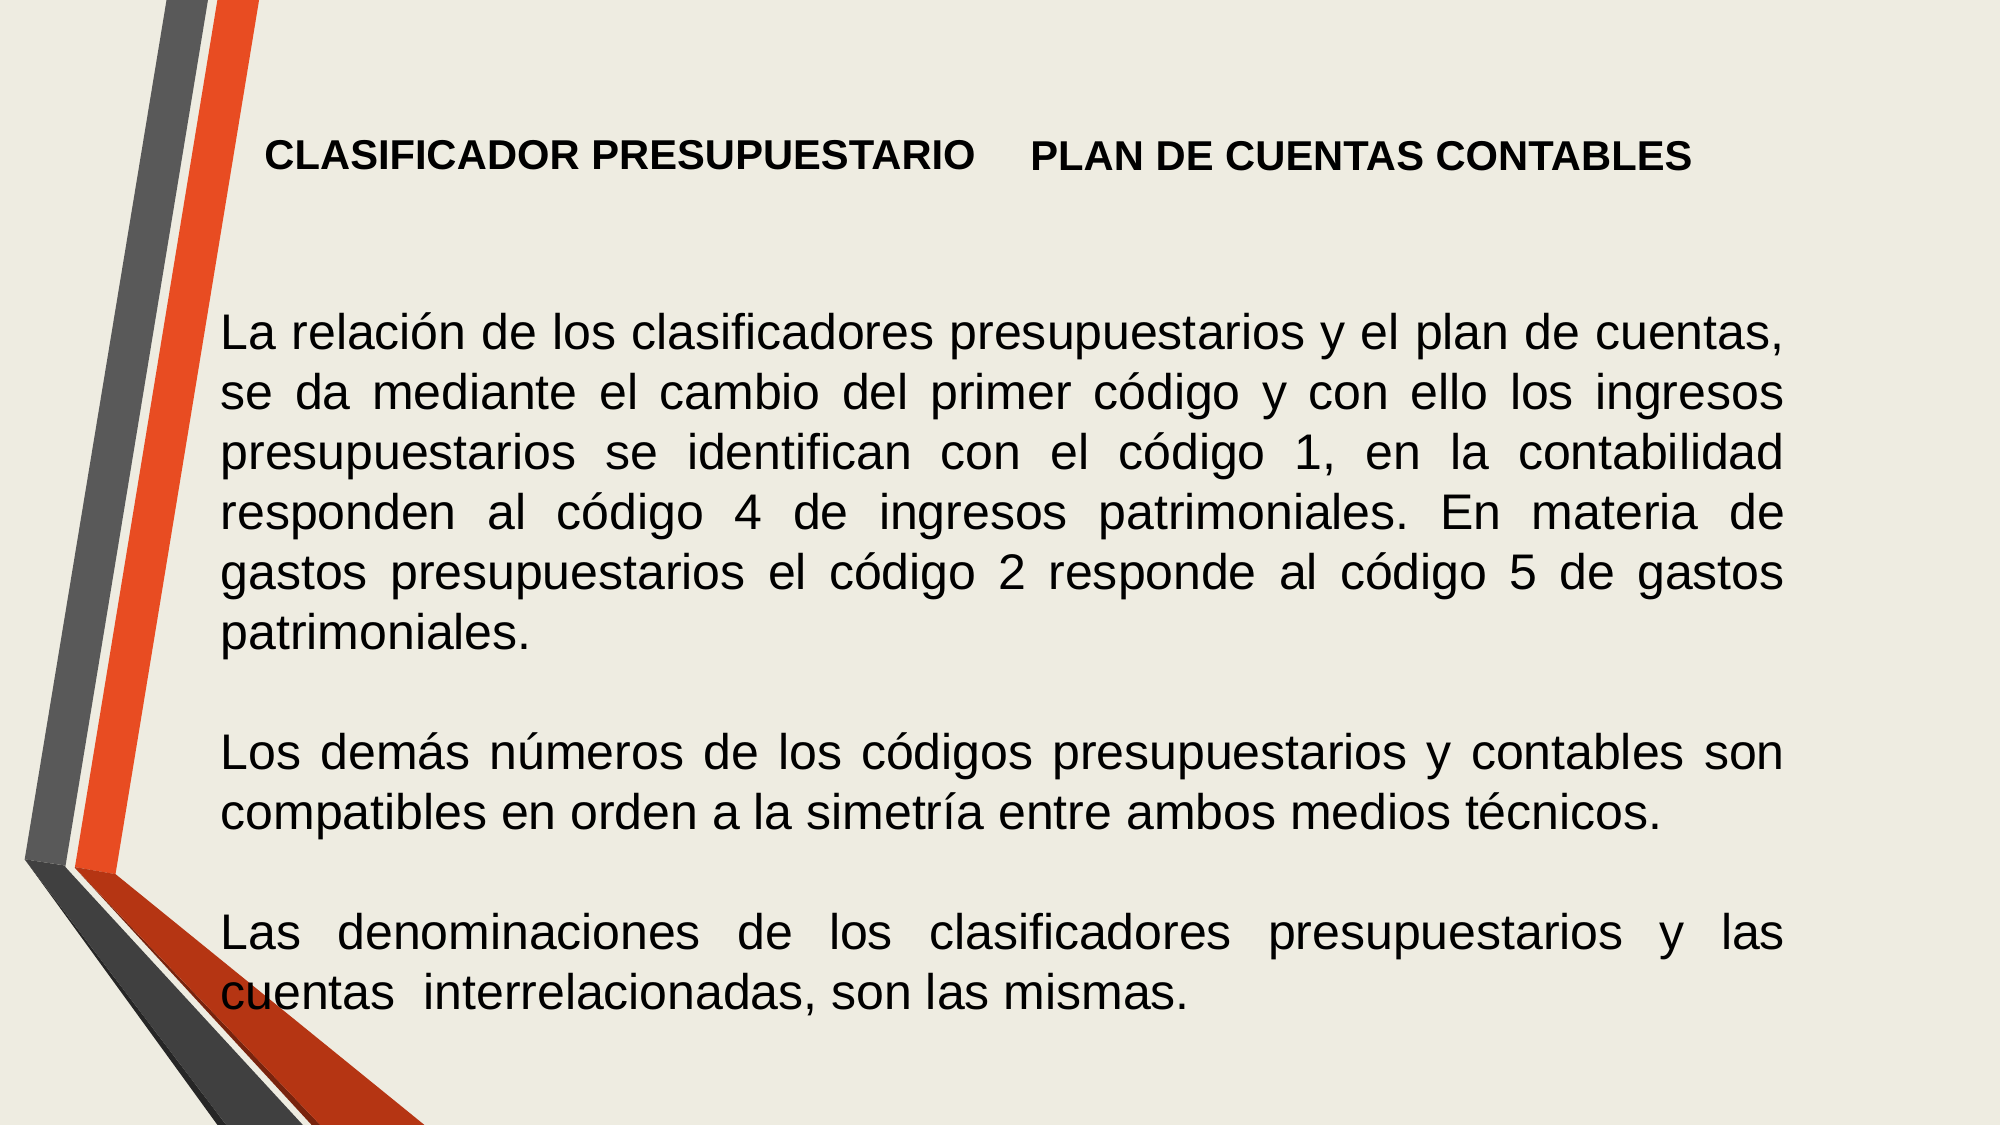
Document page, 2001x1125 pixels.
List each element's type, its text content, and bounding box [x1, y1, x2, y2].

text_box CLASIFICADOR PRESUPUESTARIO [244, 120, 996, 186]
text_box PLAN DE CUENTAS CONTABLES [1009, 121, 1714, 187]
text_box La relación de los clasificadores presupuestarios y el plan de cuentas, se da mediante el cambio del primer código y con ello los ingresos presupuestarios se identifican con el código 1, en la contabilidad responden al código 4 de ingresos patrimoniales. En materia de gastos presupuestarios el código 2 responde al código 5 de gastos patrimoniales. Los demás números de los códigos presupuestarios y contables son compatibles en orden a la simetría entre ambos medios técnicos. Las denominaciones de los clasificadores presupuestarios y las cuentas interrelacionadas, son las mismas. [206, 236, 1800, 1082]
